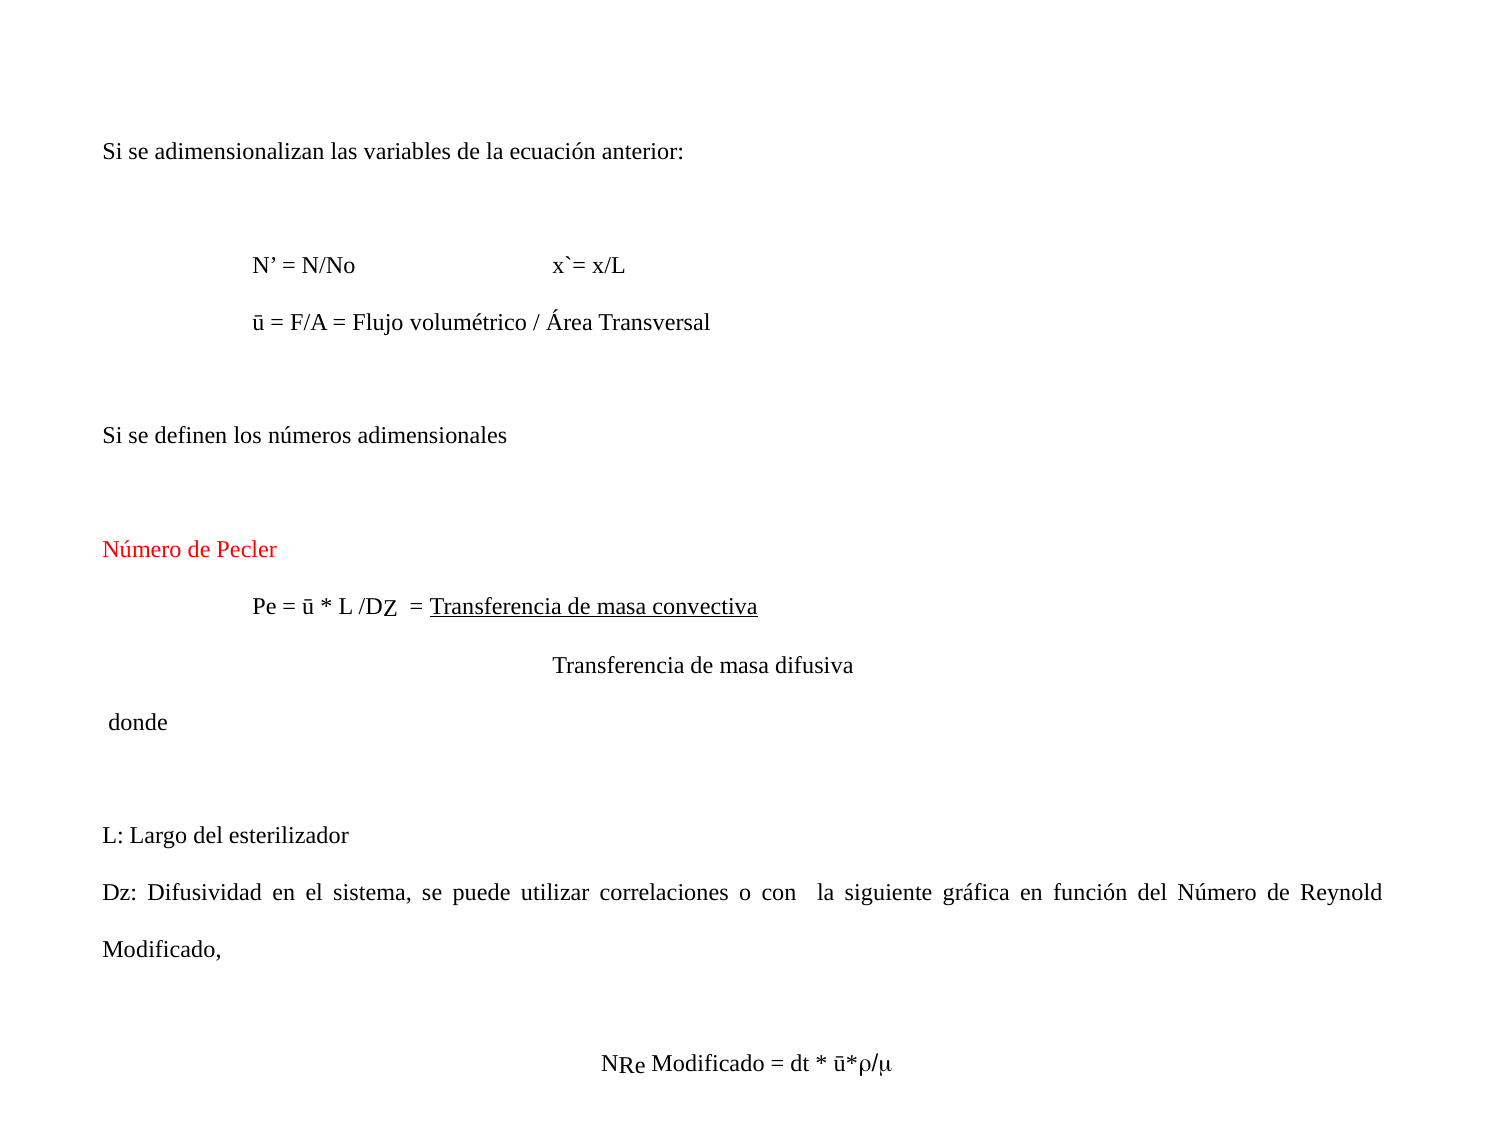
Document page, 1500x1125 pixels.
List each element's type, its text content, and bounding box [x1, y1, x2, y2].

text_box Si se adimensionalizan las variables de la ecuación anterior: N’ = N/No x`= x/L ū = F/A = Flujo volumétrico / Área Transversal Si se definen los números adimensionales Número de Pecler Pe = ū * L /DZ = Transferencia de masa convectiva Transferencia de masa difusiva donde L: Largo del esterilizador Dz: Difusividad en el sistema, se puede utilizar correlaciones o con la siguiente gráfica en función del Número de Reynold Modificado, NRe Modificado = dt * ū*r/m [87, 99, 1400, 1125]
